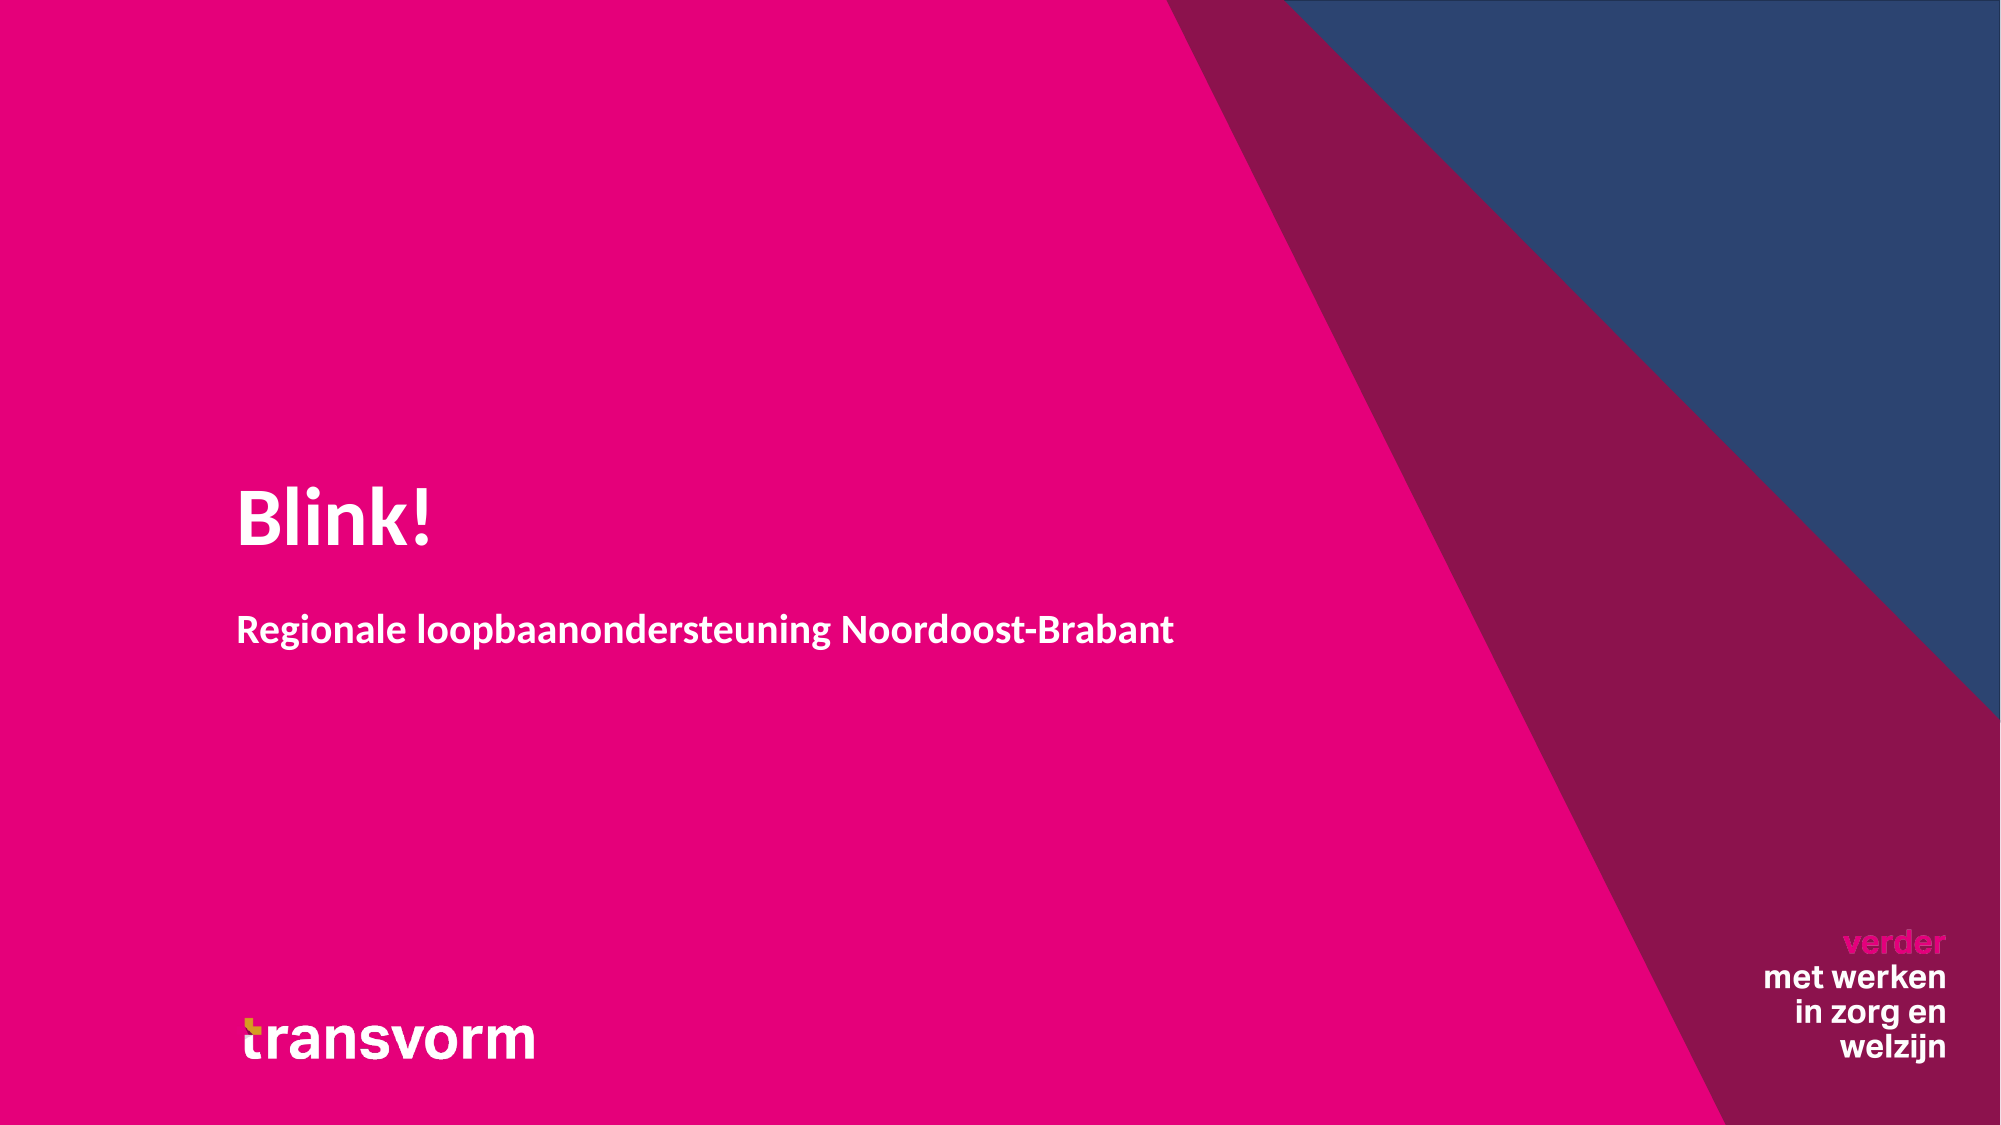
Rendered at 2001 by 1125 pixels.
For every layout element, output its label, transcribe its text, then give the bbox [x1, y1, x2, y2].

picture [1758, 916, 1957, 1075]
title Blink! Regionale loopbaanondersteuning Noordoost-Brabant [236, 472, 1231, 854]
picture [224, 1003, 546, 1073]
picture [1280, 0, 2000, 723]
